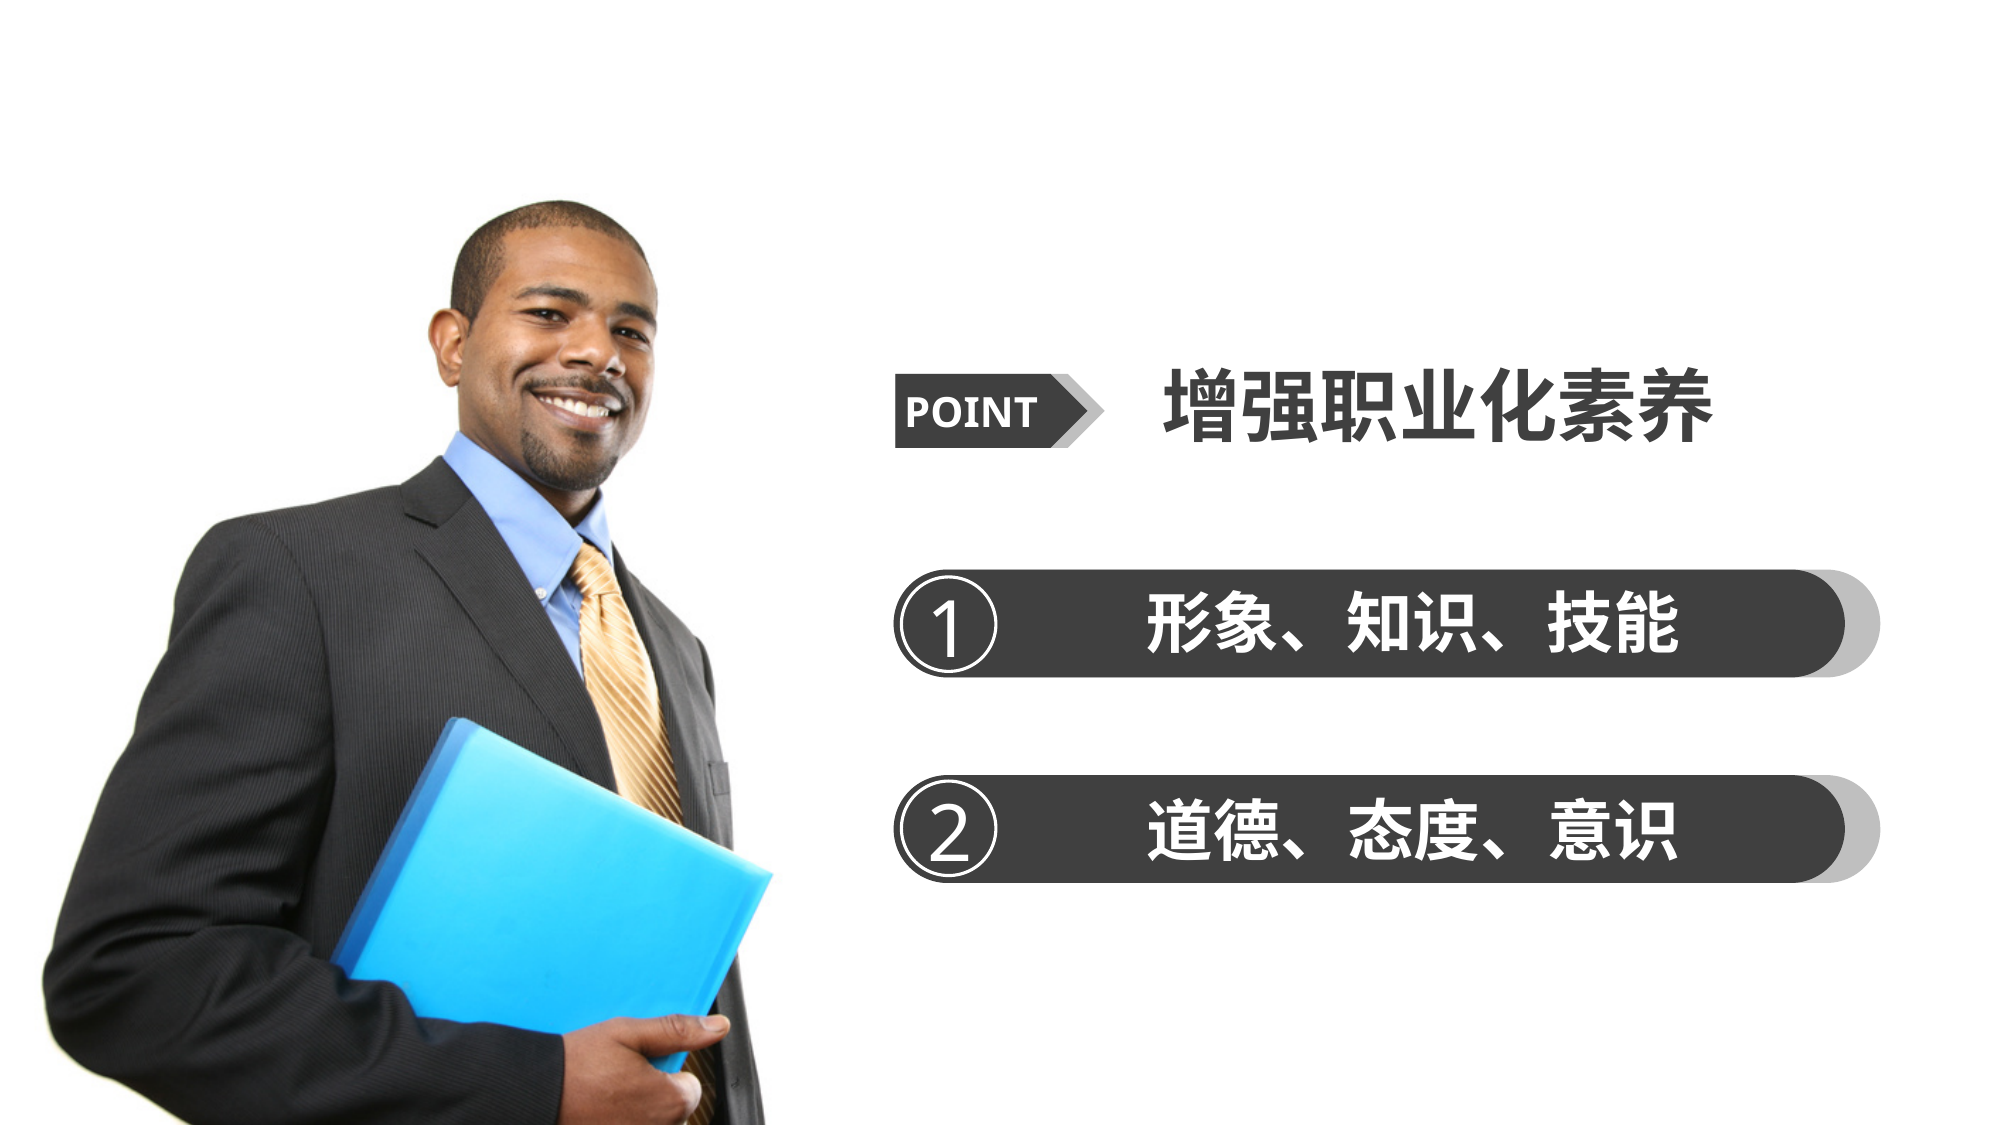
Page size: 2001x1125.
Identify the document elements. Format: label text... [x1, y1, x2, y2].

text_box POINT [1108, 378, 1506, 443]
text_box 道德、态度、意识 [1132, 781, 1747, 876]
picture [0, 136, 972, 1125]
text_box 1 [977, 571, 1033, 681]
text_box [1799, 567, 1883, 680]
text_box [977, 567, 1847, 680]
text_box 2 [977, 775, 1034, 885]
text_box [895, 373, 1105, 449]
text_box [977, 773, 1847, 886]
text_box 增强职业化素养 [1146, 348, 1779, 459]
text_box [1794, 773, 1883, 886]
text_box 形象、知识、技能 [1131, 573, 1748, 668]
